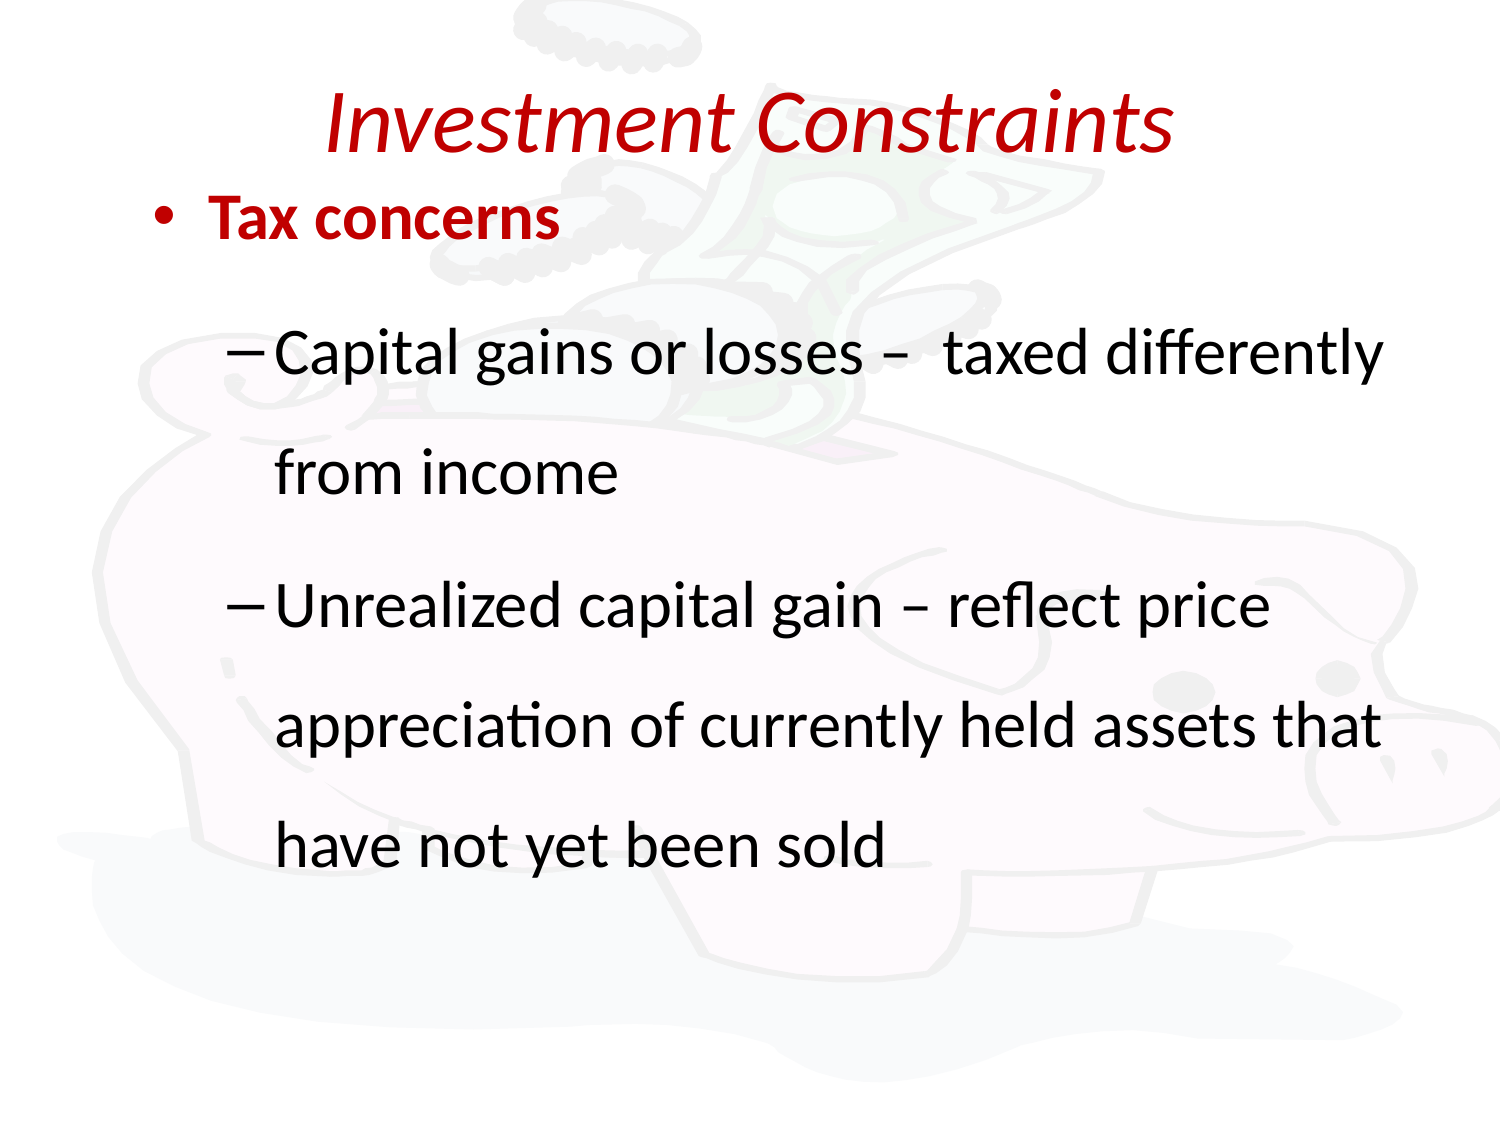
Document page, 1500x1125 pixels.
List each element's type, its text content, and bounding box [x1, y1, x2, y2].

title Investment Constraints [75, 45, 1425, 188]
list Tax concerns Capital gains or losses – taxed differently from income Unrealized capital gain – reflect price appreciation of currently held assets that have not yet been sold [137, 174, 1488, 1100]
